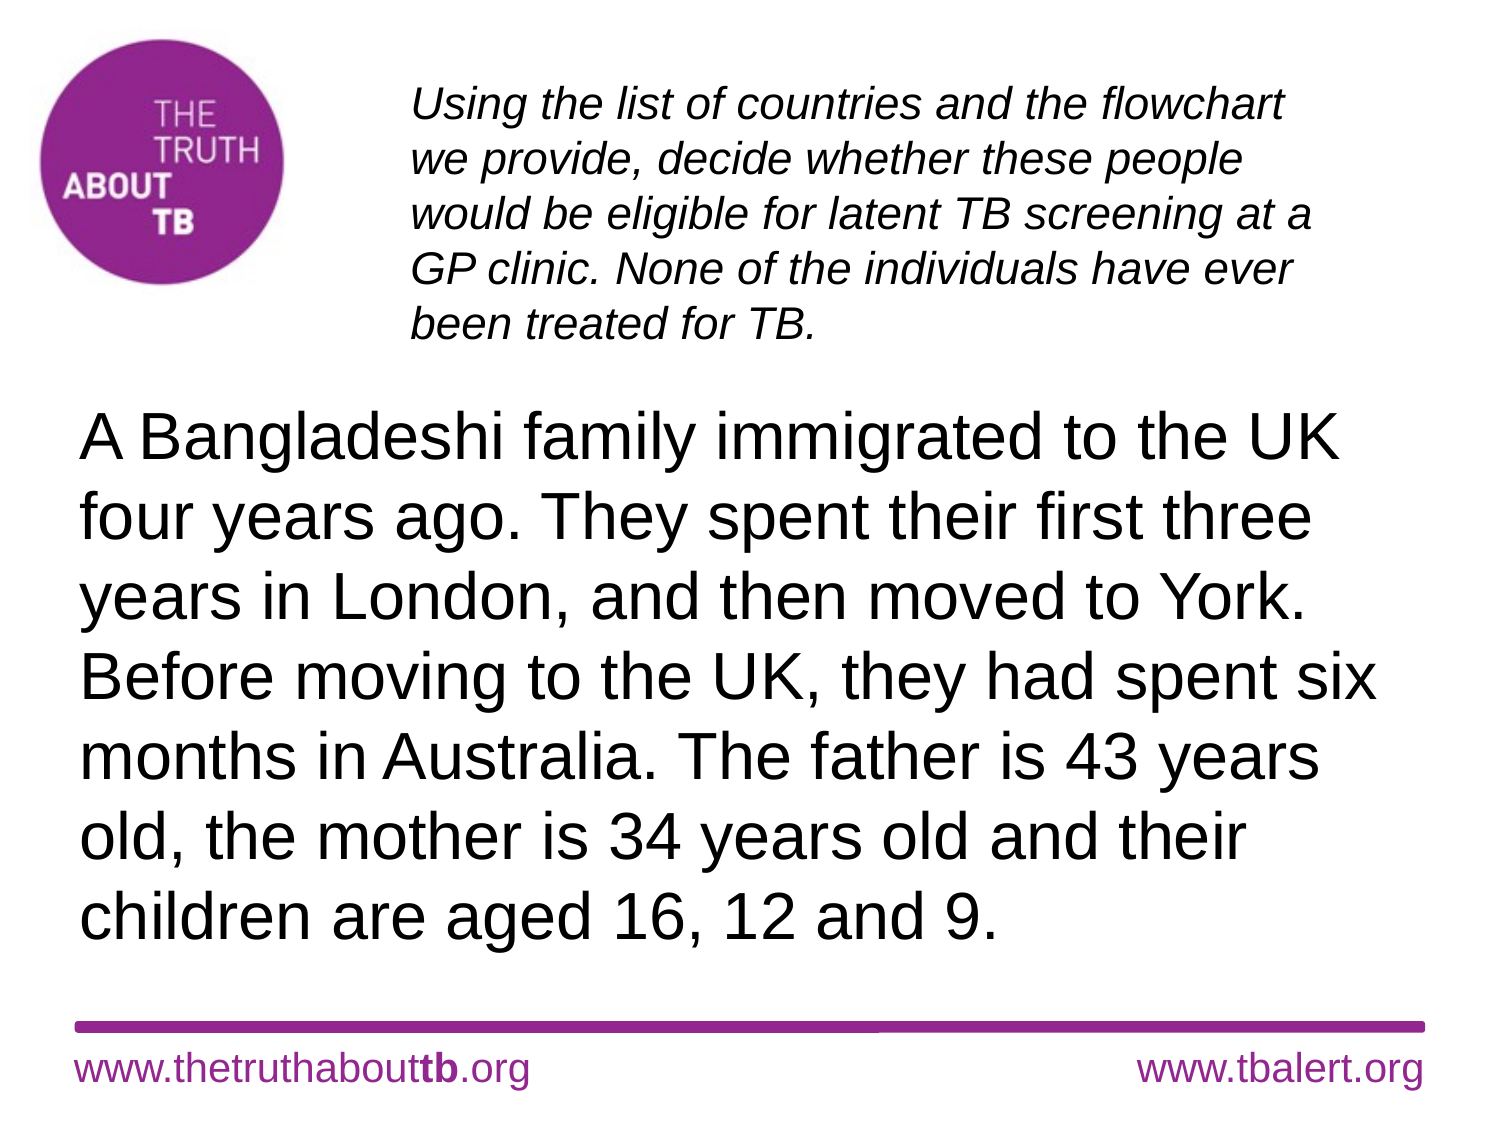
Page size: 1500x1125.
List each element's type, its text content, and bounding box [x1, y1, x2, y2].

text_box A Bangladeshi family immigrated to the UK four years ago. They spent their first three years in London, and then moved to York. Before moving to the UK, they had spent six months in Australia. The father is 43 years old, the mother is 34 years old and their children are aged 16, 12 and 9. [64, 385, 1459, 960]
picture [29, 29, 295, 295]
text_box Using the list of countries and the flowchart we provide, decide whether these people would be eligible for latent TB screening at a GP clinic. None of the individuals have ever been treated for TB. [395, 66, 1365, 356]
